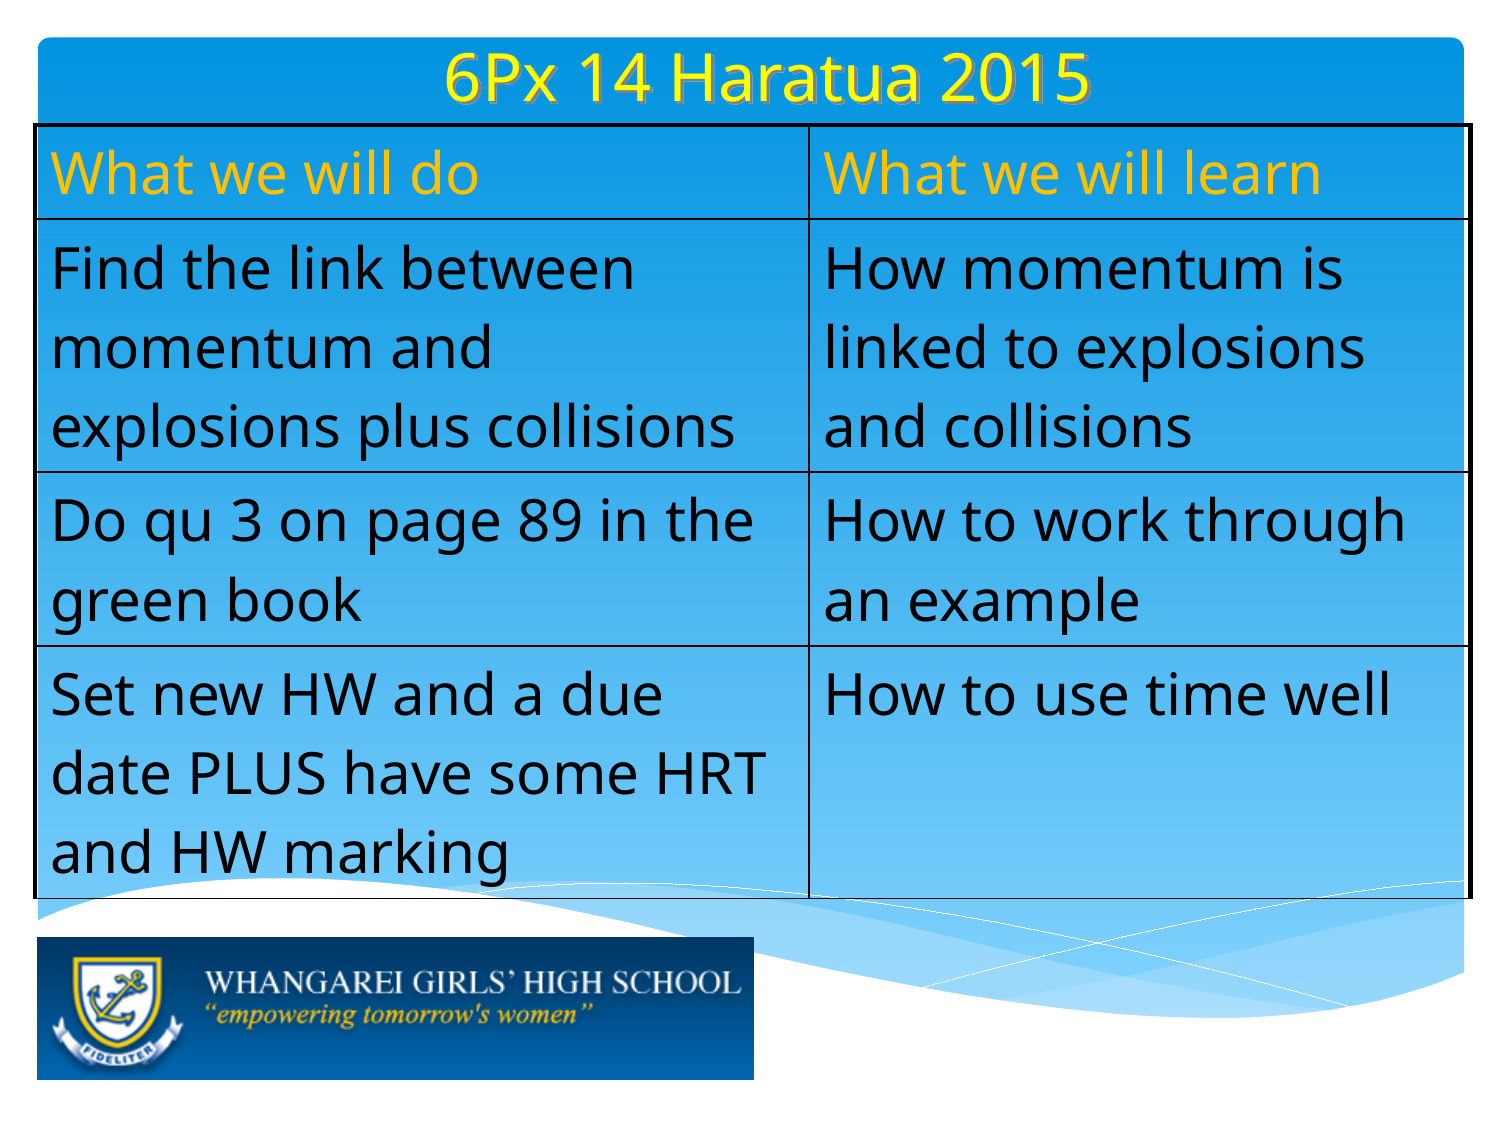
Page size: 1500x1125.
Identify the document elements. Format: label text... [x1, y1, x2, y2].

table_header What we will do [37, 127, 808, 218]
table_header What we will learn [810, 127, 1468, 218]
table_cell How to work through an example [810, 473, 1468, 645]
table_cell How to use time well [810, 647, 1468, 898]
picture [37, 937, 754, 1080]
table_cell Do qu 3 on page 89 in the green book [37, 473, 808, 645]
table_cell How momentum is linked to explosions and collisions [810, 220, 1468, 471]
text_box 6Px 14 Haratua 2015 [162, 24, 1375, 123]
table_cell Set new HW and a due date PLUS have some HRT and HW marking [37, 647, 808, 898]
table_cell Find the link between momentum and explosions plus collisions [37, 220, 808, 471]
